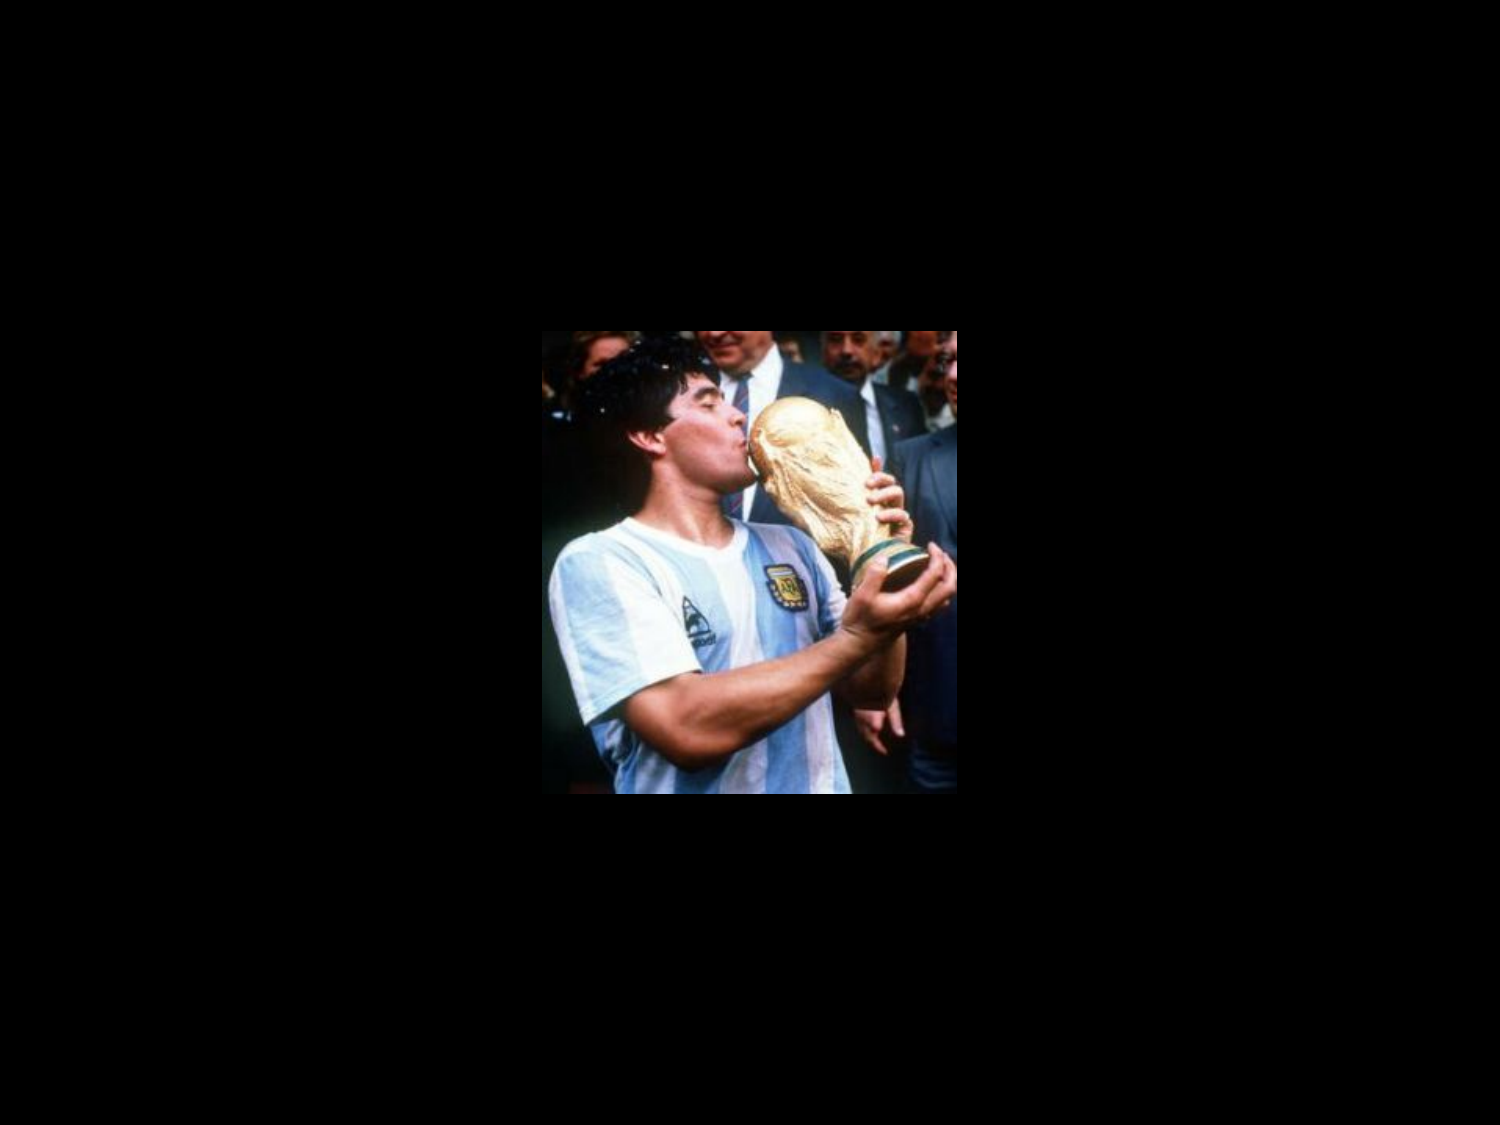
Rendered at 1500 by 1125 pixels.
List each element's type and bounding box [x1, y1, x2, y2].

picture [542, 330, 958, 794]
